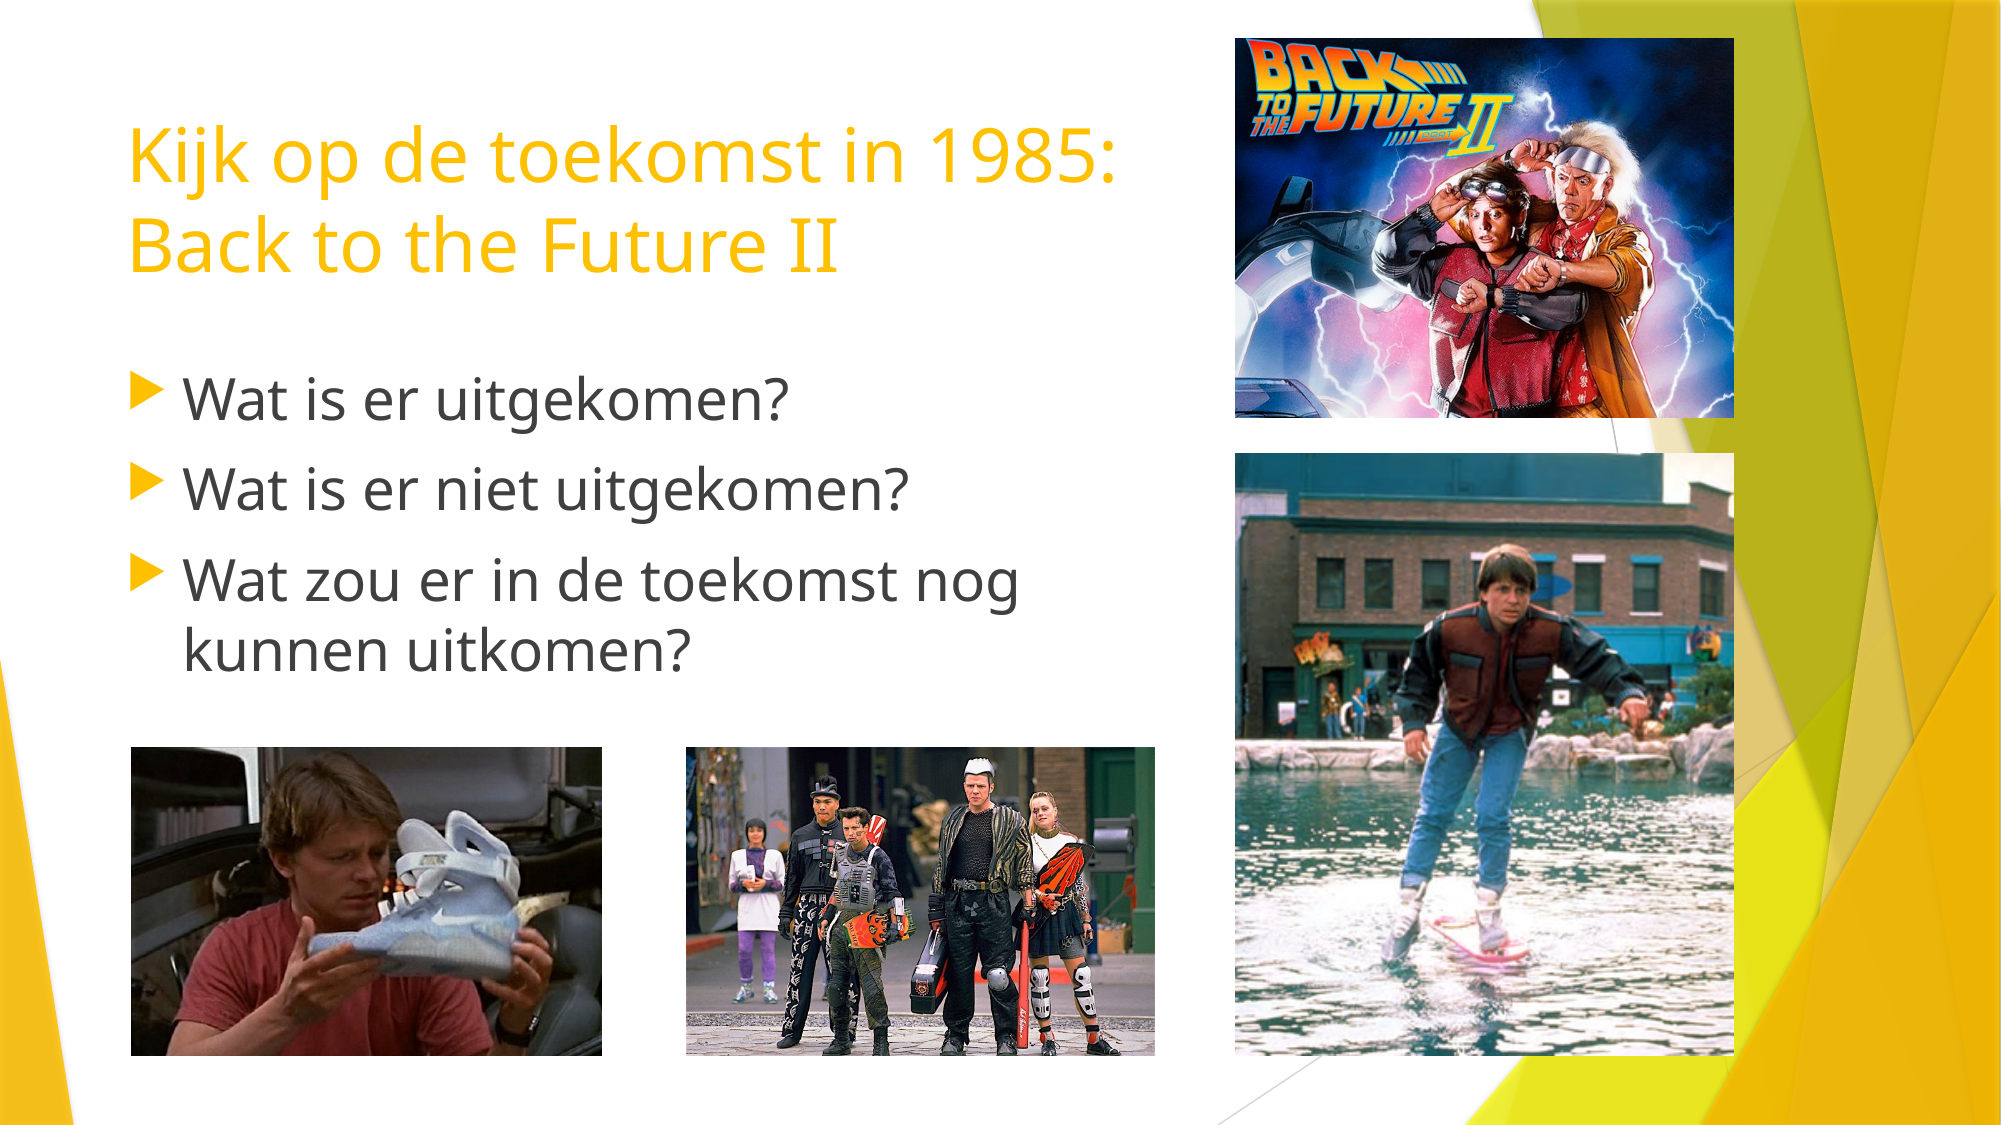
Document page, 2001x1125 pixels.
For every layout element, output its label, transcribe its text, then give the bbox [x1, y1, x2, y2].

title Kijk op de toekomst in 1985: Back to the Future II [111, 99, 1230, 317]
list Wat is er uitgekomen? Wat is er niet uitgekomen? Wat zou er in de toekomst nog kunnen uitkomen? [111, 354, 1055, 992]
picture [685, 746, 1155, 1057]
picture [1235, 38, 1735, 418]
picture [130, 746, 602, 1057]
picture [1235, 452, 1735, 1057]
